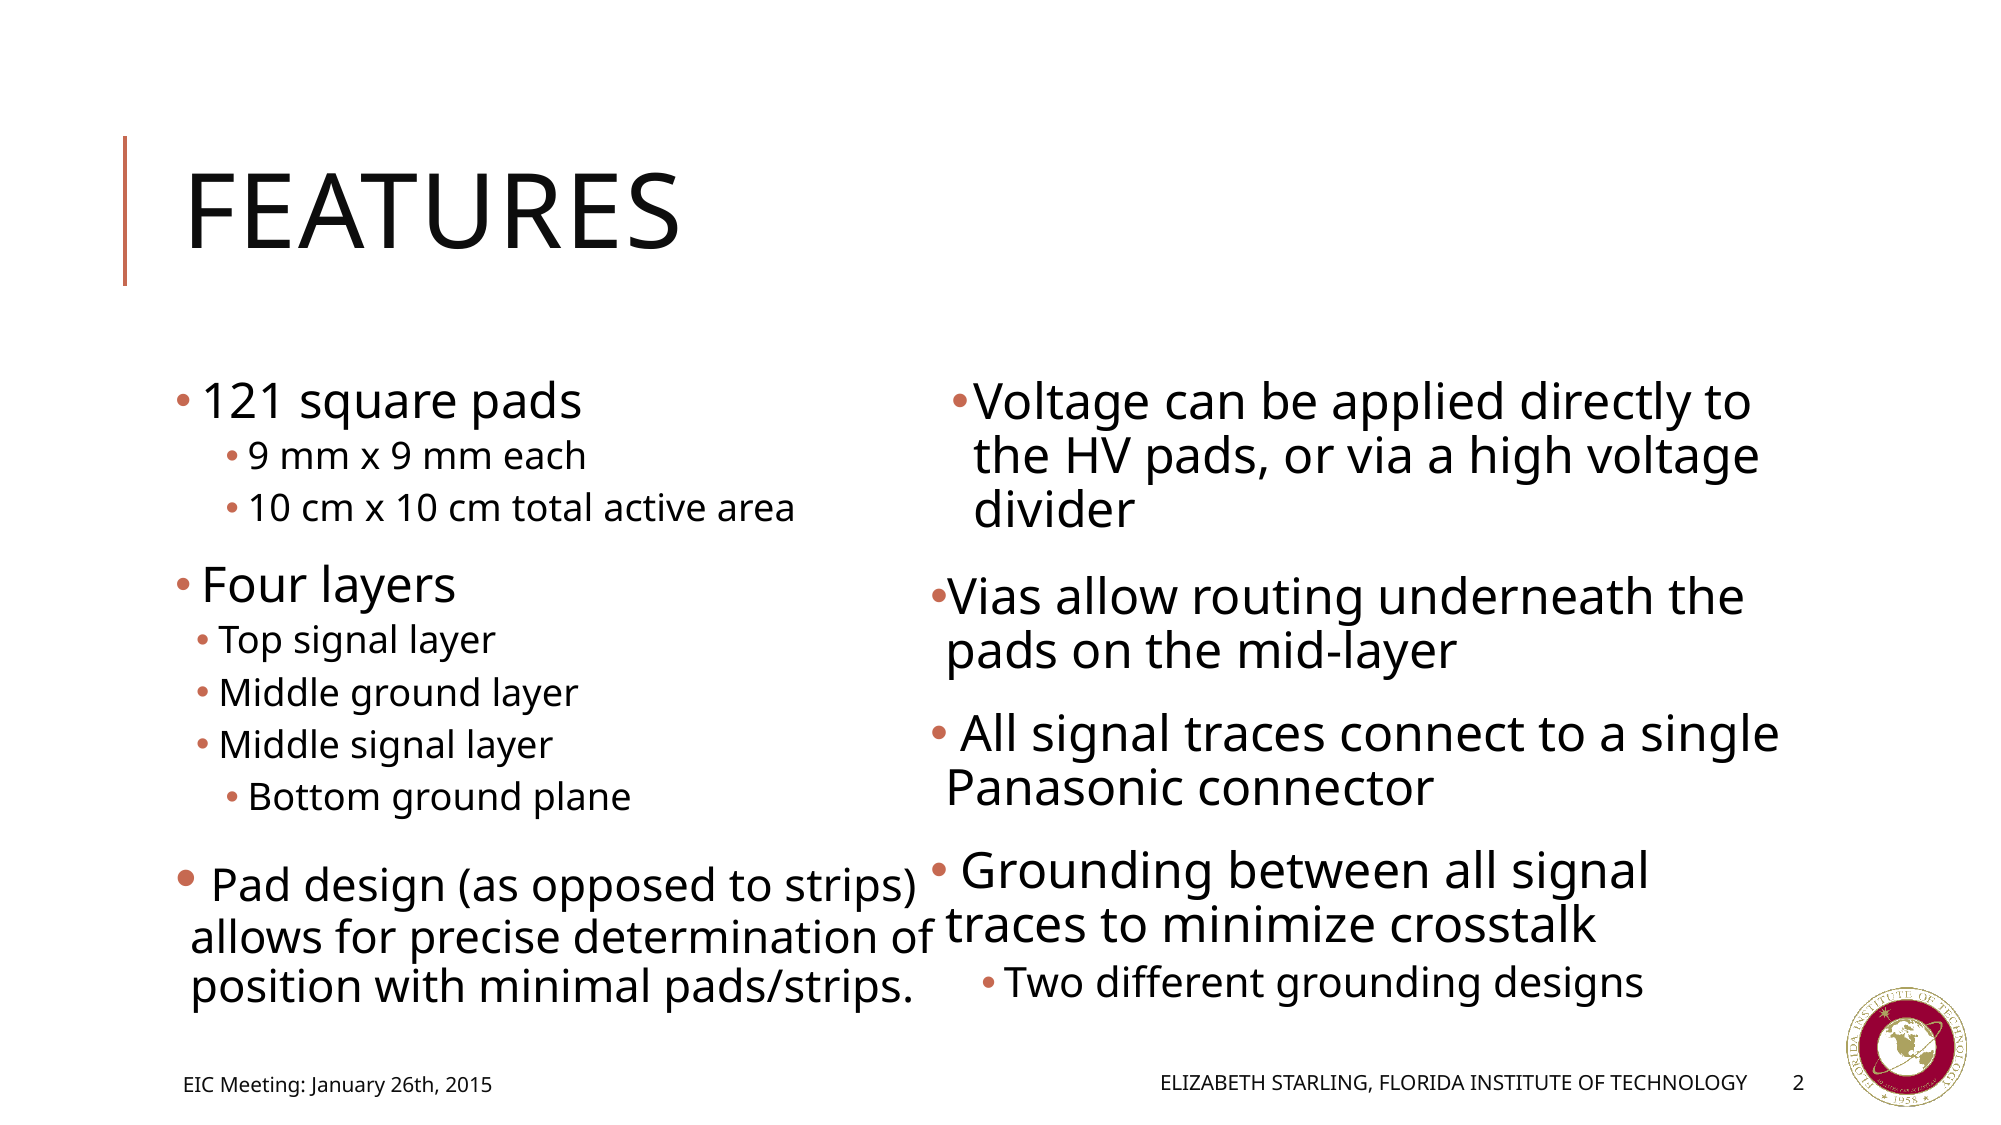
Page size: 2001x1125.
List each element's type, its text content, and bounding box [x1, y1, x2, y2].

list 121 square pads 9 mm x 9 mm each 10 cm x 10 cm total active area Four layers Top signal layer Middle ground layer Middle signal layer Bottom ground plane Pad design (as opposed to strips) allows for precise determination of position with minimal pads/strips. [168, 368, 922, 1035]
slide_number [168, 1061, 522, 1107]
title Features [168, 96, 1763, 342]
slide_number 2 [1777, 1061, 1840, 1107]
picture [1846, 986, 1967, 1107]
list Voltage can be applied directly to the HV pads, or via a high voltage divider Vias allow routing underneath the pads on the mid-layer All signal traces connect to a single Panasonic connector Grounding between all signal traces to minimize crosstalk Two different grounding designs [922, 368, 1805, 1035]
footer Elizabeth Starling, Florida Institute of Technology [794, 1061, 1763, 1107]
